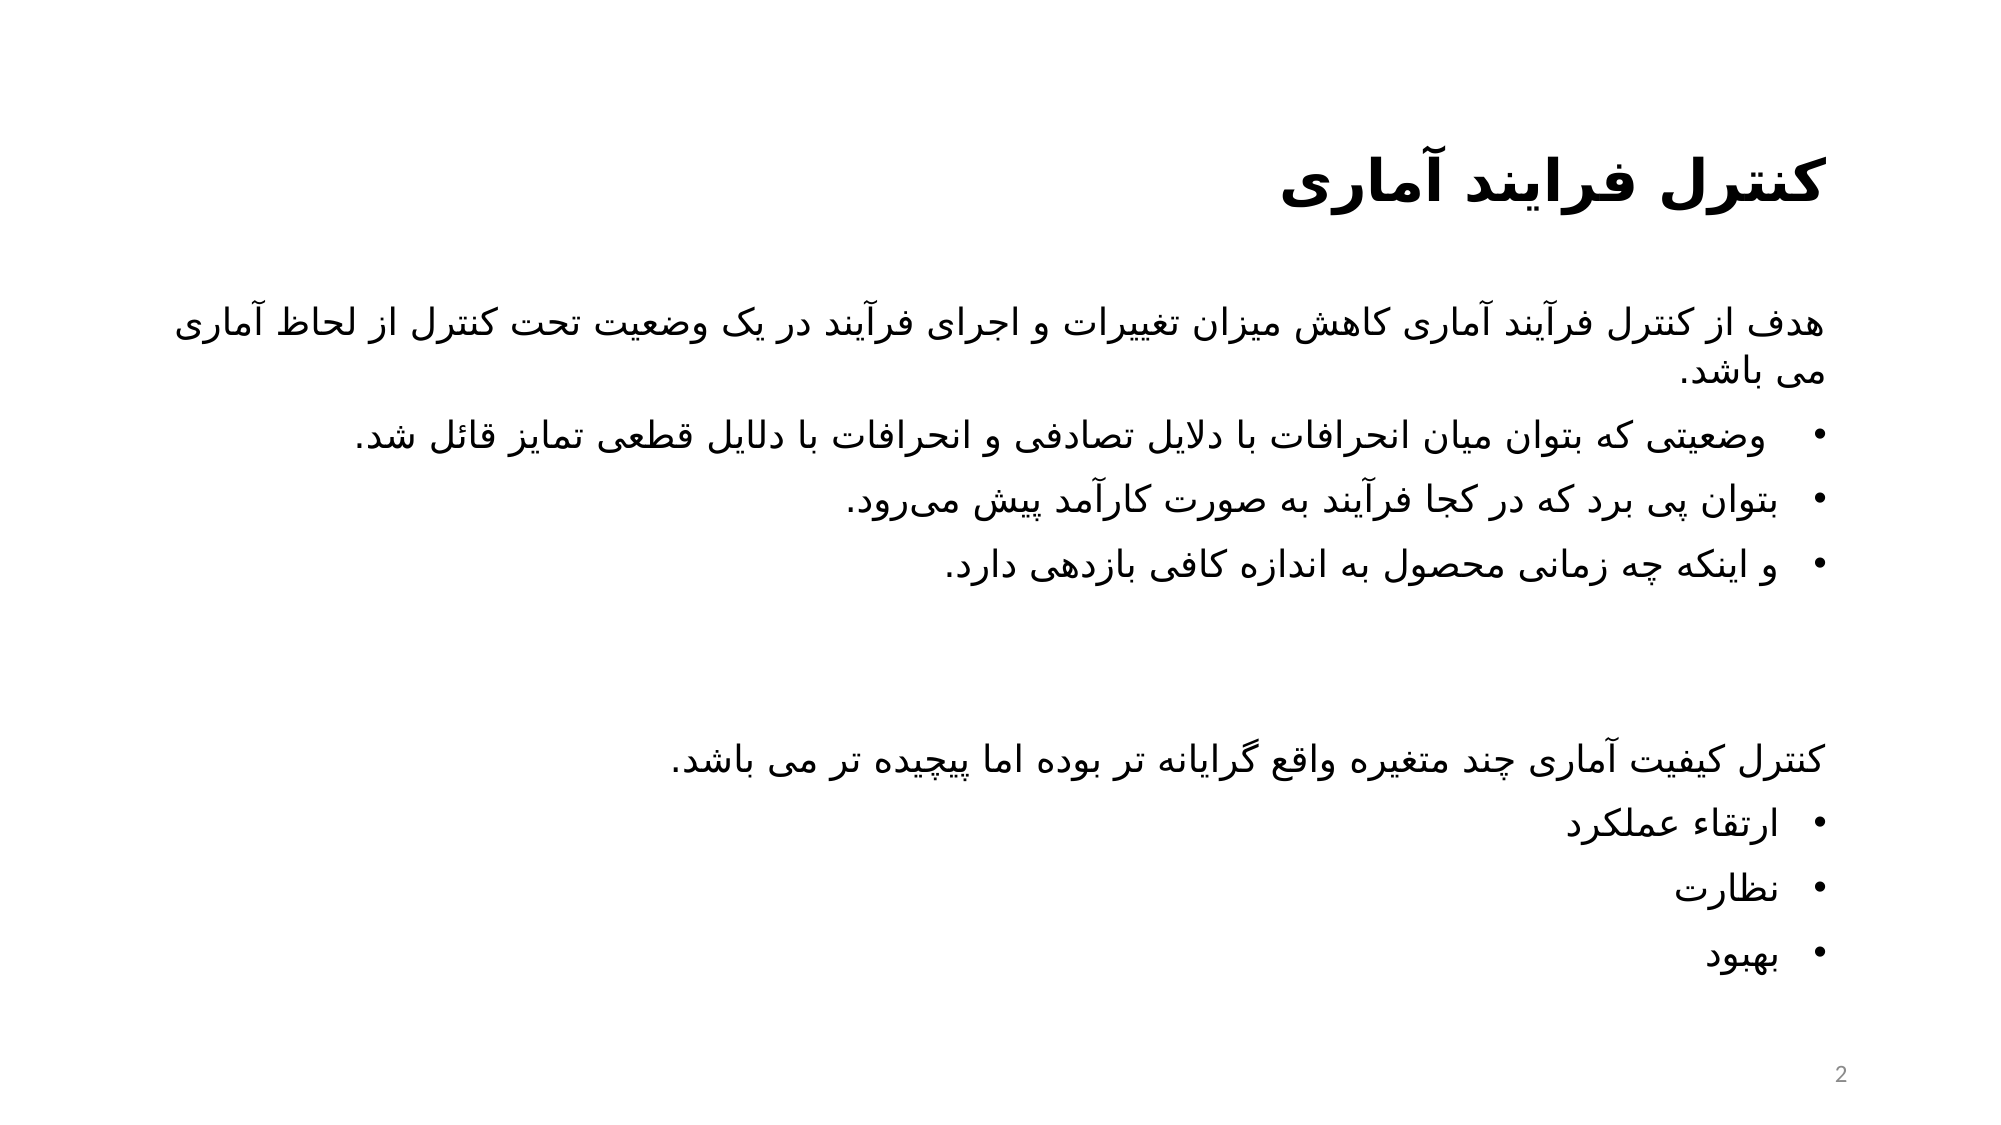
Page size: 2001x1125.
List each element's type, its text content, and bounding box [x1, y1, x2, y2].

text_box کنترل فرایند آماری هدف از کنترل فرآیند آماری کاهش میزان تغییرات و اجرای فرآیند در یک وضعیت تحت کنترل از لحاظ آماری می باشد. وضعیتی که بتوان میان انحرافات با دلایل تصادفی و انحرافات با دلایل قطعی تمایز قائل شد. بتوان پی برد که در کجا فرآیند به صورت کارآمد پیش می‌رود. و اینکه چه زمانی محصول به اندازه کافی بازدهی دارد. کنترل کیفیت آماری چند متغیره واقع گرایانه تر بوده اما پیچیده تر می باشد. ارتقاء عملکرد نظارت بهبود [108, 130, 1842, 982]
slide_number 2 [1412, 1042, 1863, 1103]
